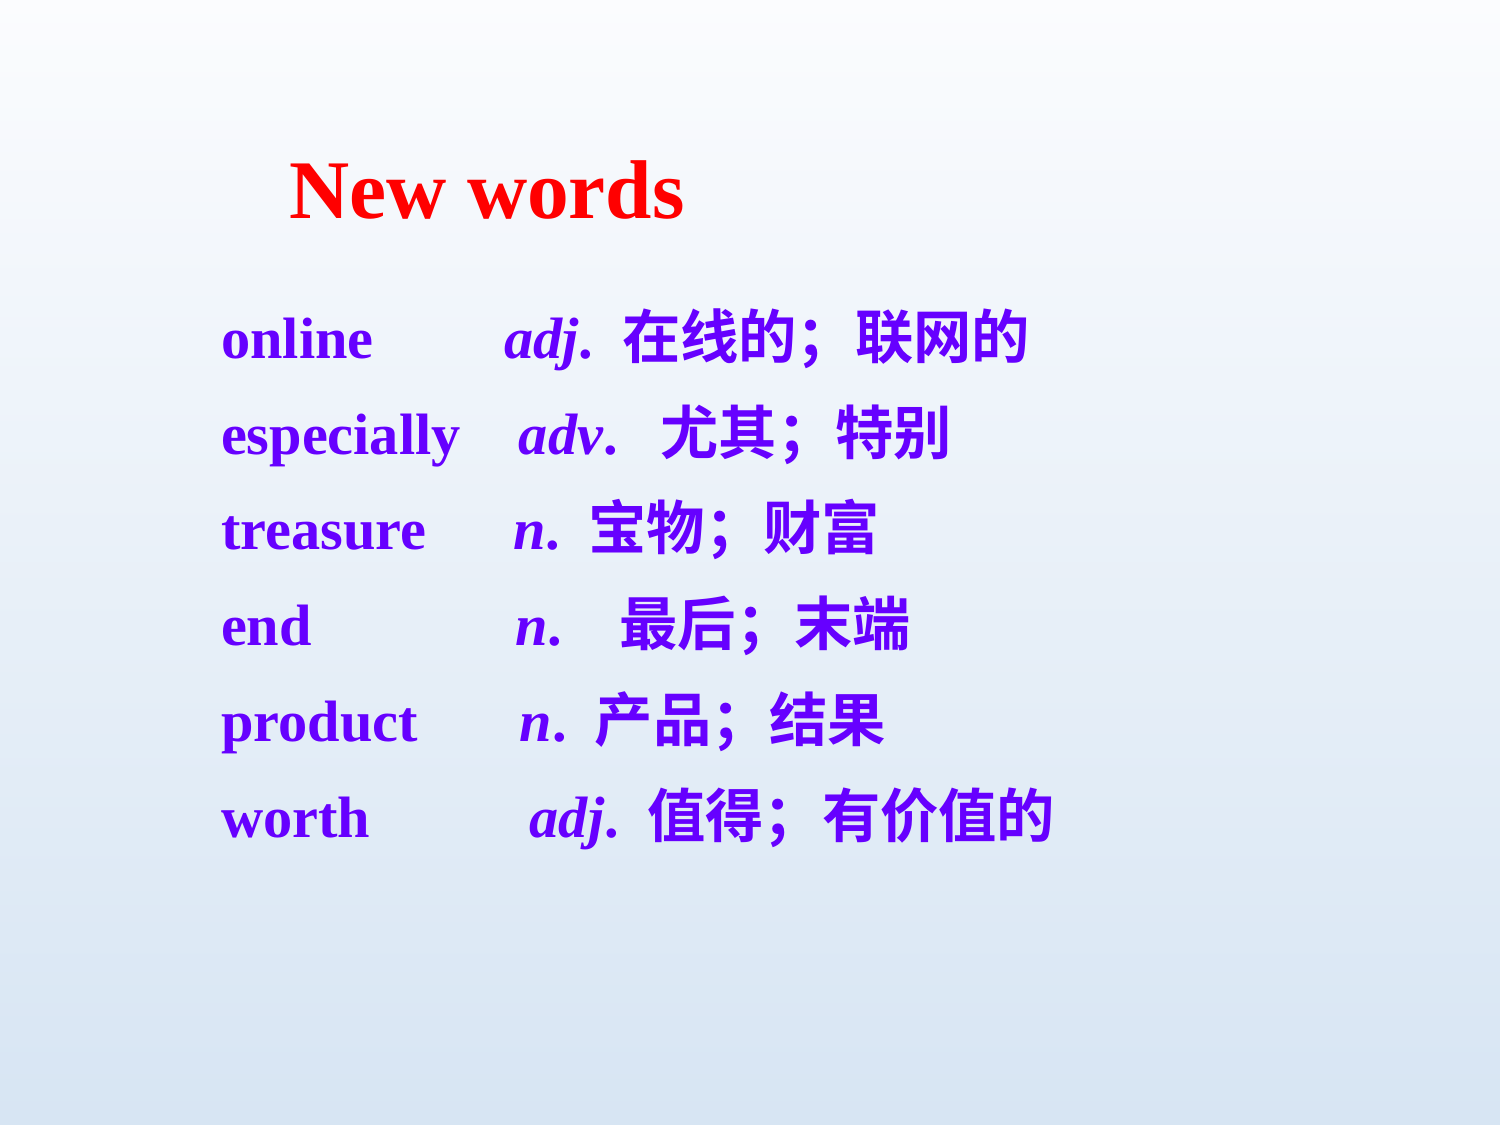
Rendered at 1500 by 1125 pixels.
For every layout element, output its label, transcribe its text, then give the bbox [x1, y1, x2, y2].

list online adj. 在线的；联网的 especially adv. 尤其；特别 treasure n. 宝物；财富 end n. 最后；末端 product n. 产品；结果 worth adj. 值得；有价值的 [206, 278, 1294, 894]
text_box New words [274, 128, 748, 243]
